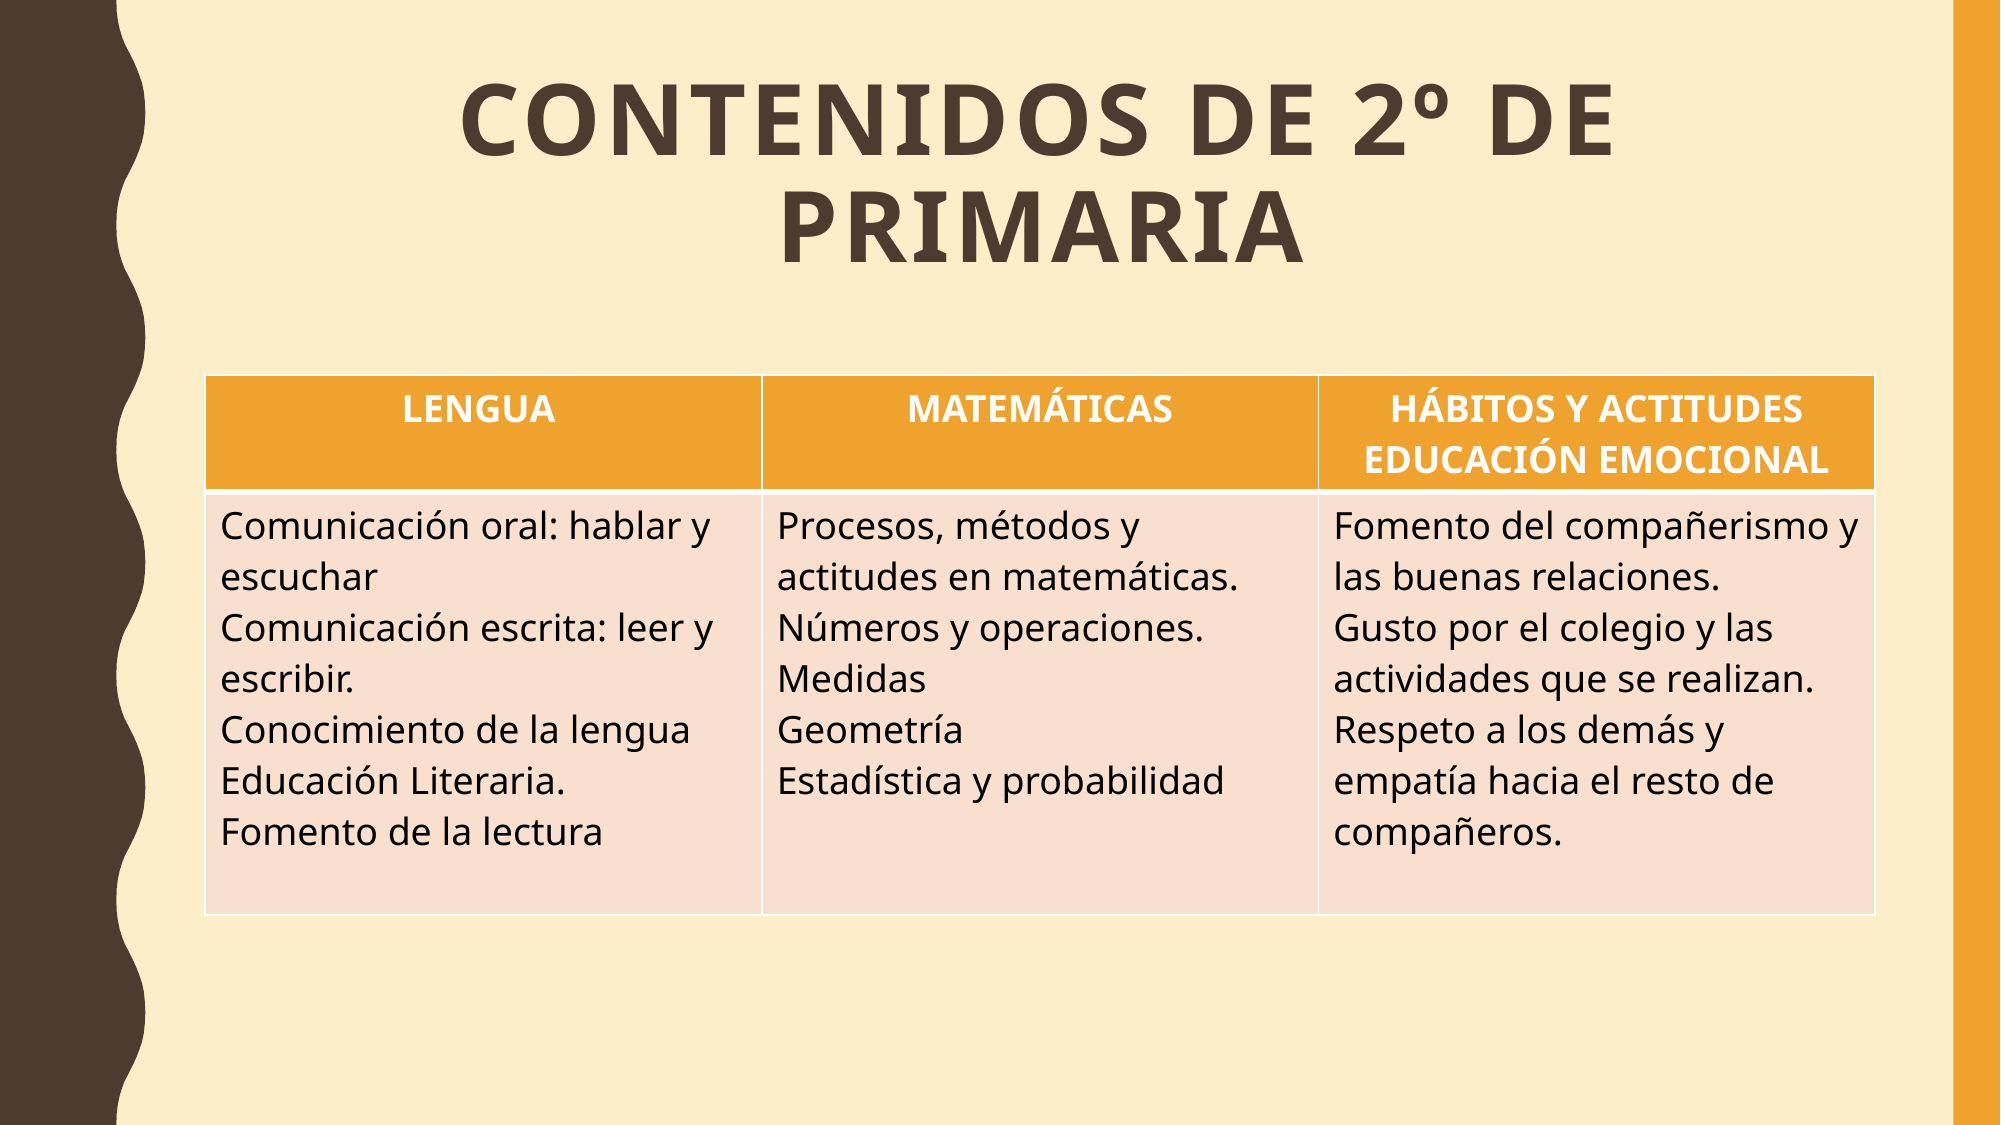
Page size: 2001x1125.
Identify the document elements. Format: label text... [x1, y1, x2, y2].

table_cell Comunicación oral: hablar y escuchar Comunicación escrita: leer y escribir. Conocimiento de la lengua Educación Literaria. Fomento de la lectura [206, 495, 761, 914]
table_cell Procesos, métodos y actitudes en matemáticas. Números y operaciones. Medidas Geometría Estadística y probabilidad [763, 495, 1318, 914]
table_cell Fomento del compañerismo y las buenas relaciones. Gusto por el colegio y las actividades que se realizan. Respeto a los demás y empatía hacia el resto de compañeros. [1319, 495, 1874, 914]
title CONTENIDOS DE 2º DE PRIMARIA [205, 62, 1875, 292]
table_header HÁBITOS Y ACTITUDES EDUCACIÓN EMOCIONAL [1319, 376, 1874, 489]
table_header MATEMÁTICAS [763, 376, 1318, 489]
table_header LENGUA [206, 376, 761, 489]
